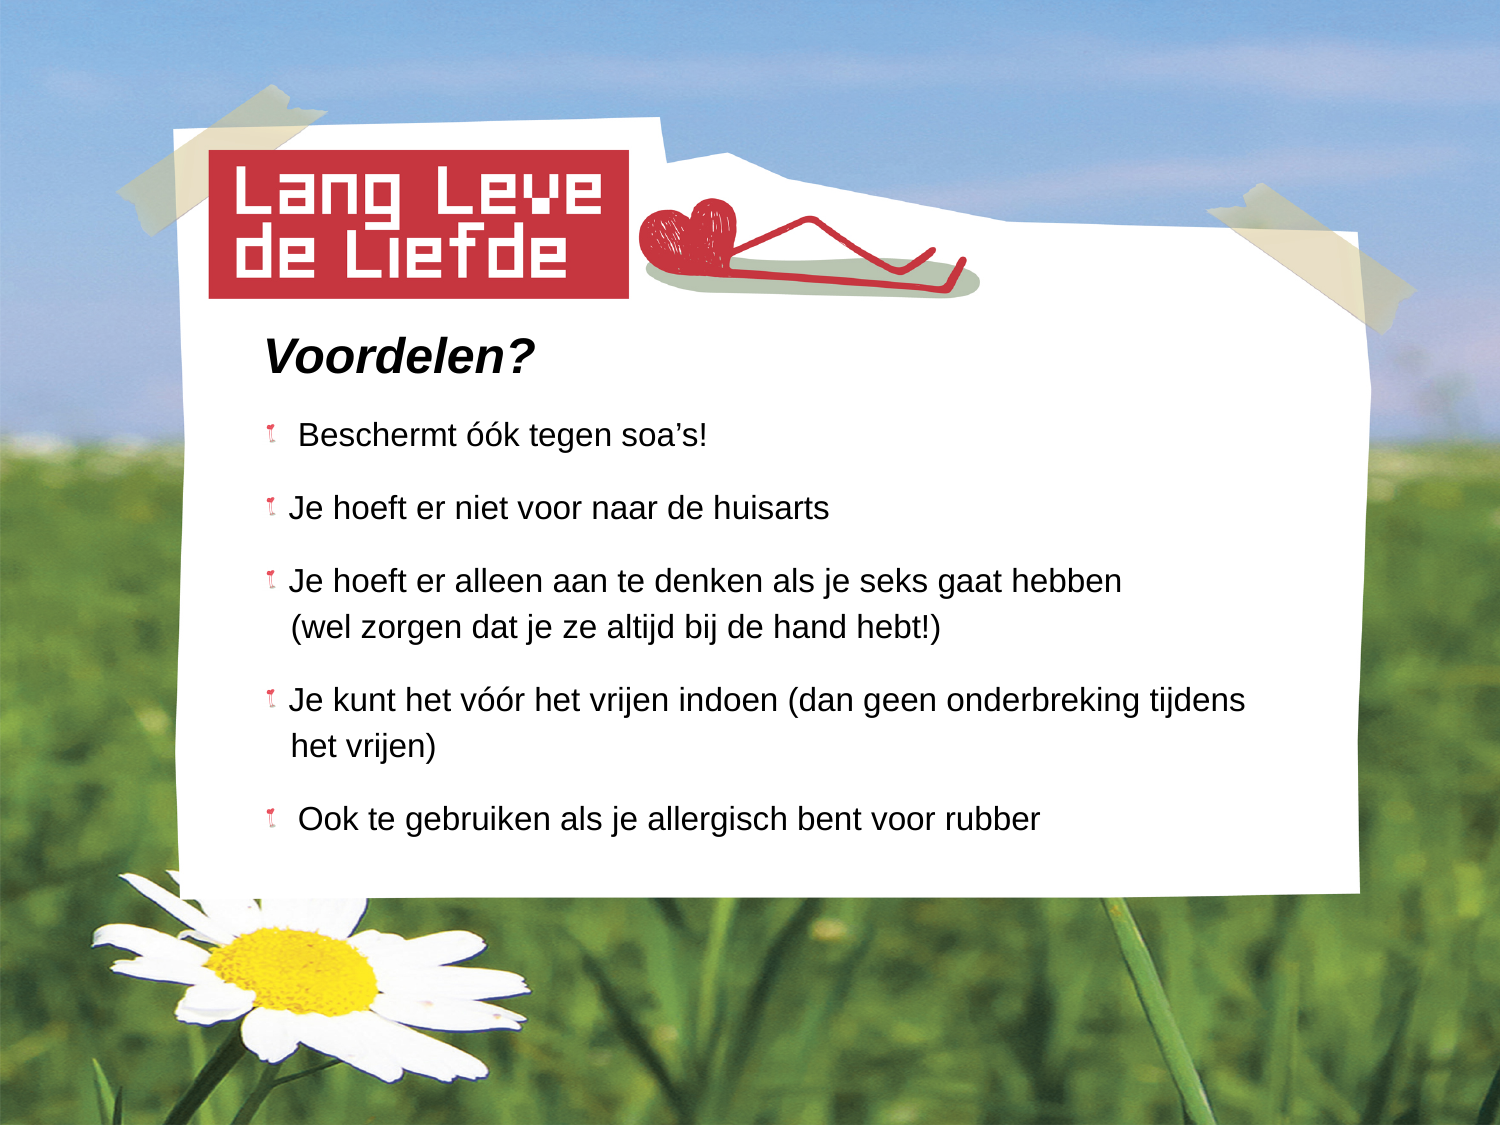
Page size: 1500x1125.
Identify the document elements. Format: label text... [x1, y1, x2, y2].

list Voordelen? Beschermt óók tegen soa’s! Je hoeft er niet voor naar de huisarts Je hoeft er alleen aan te denken als je seks gaat hebben (wel zorgen dat je ze altijd bij de hand hebt!) Je kunt het vóór het vrijen indoen (dan geen onderbreking tijdens het vrijen) Ook te gebruiken als je allergisch bent voor rubber [247, 315, 1317, 901]
picture [0, 0, 1500, 1125]
